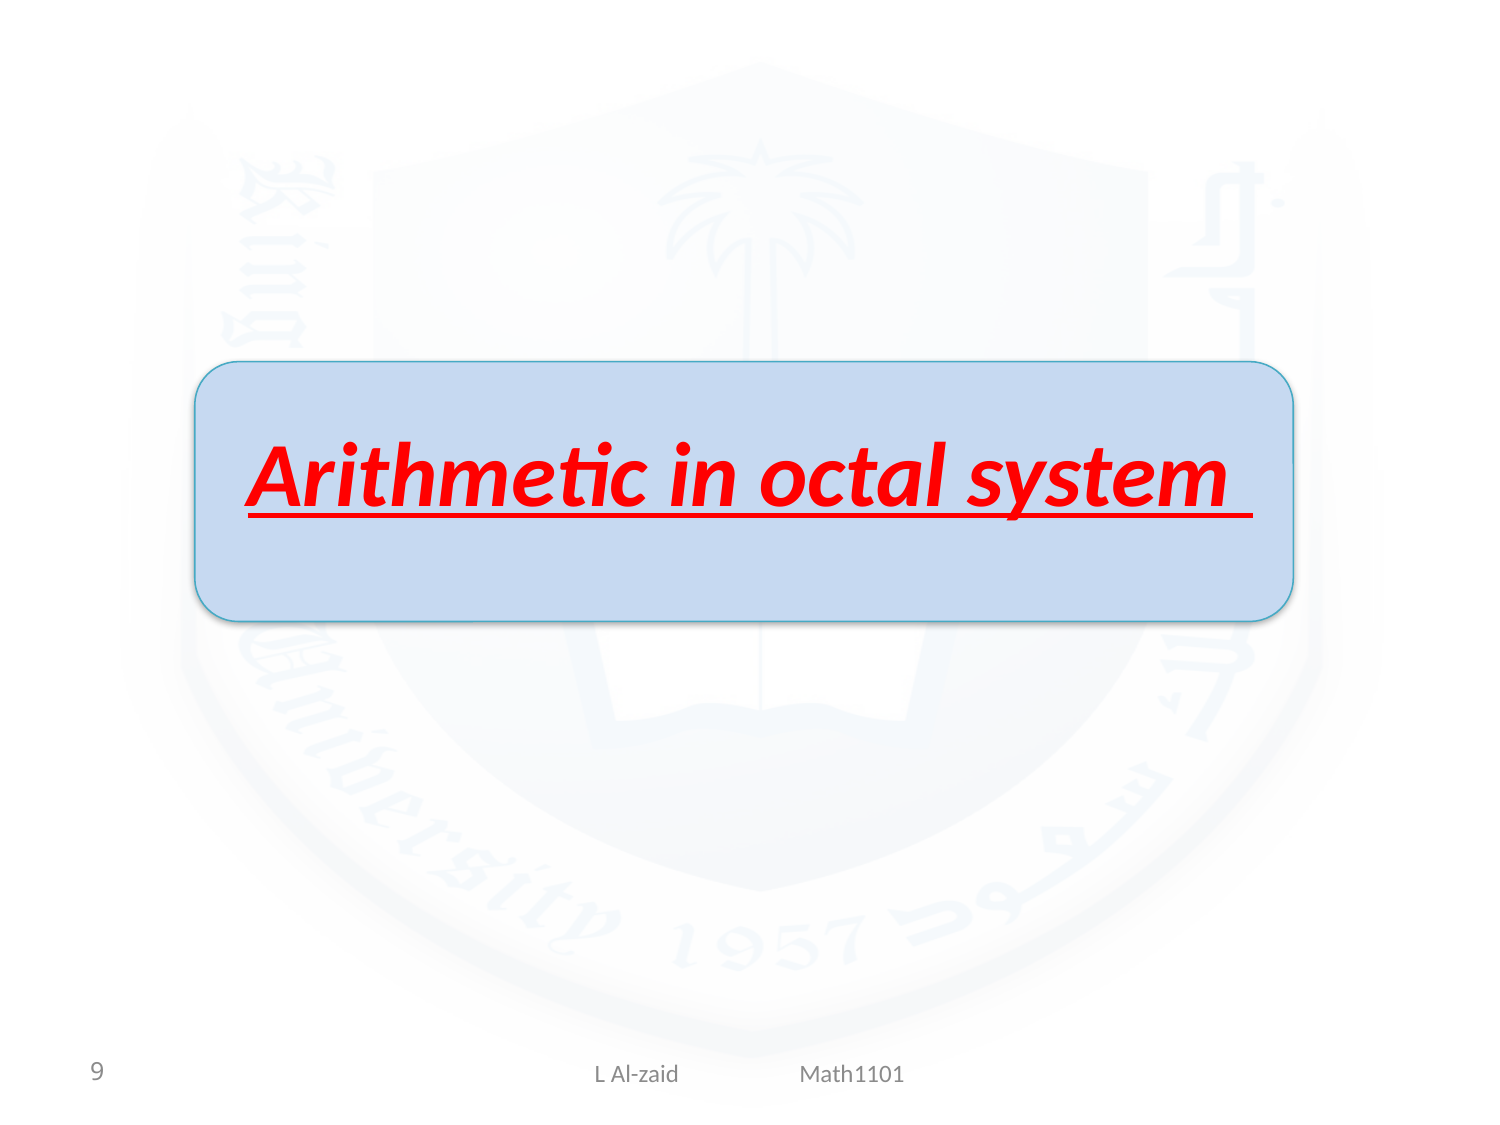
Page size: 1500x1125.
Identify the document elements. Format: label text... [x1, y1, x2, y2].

slide_number 9 [75, 1042, 425, 1103]
title Arithmetic in octal system [112, 349, 1388, 591]
footer L Al-zaid Math1101 [512, 1042, 988, 1103]
text_box [195, 591, 1293, 623]
